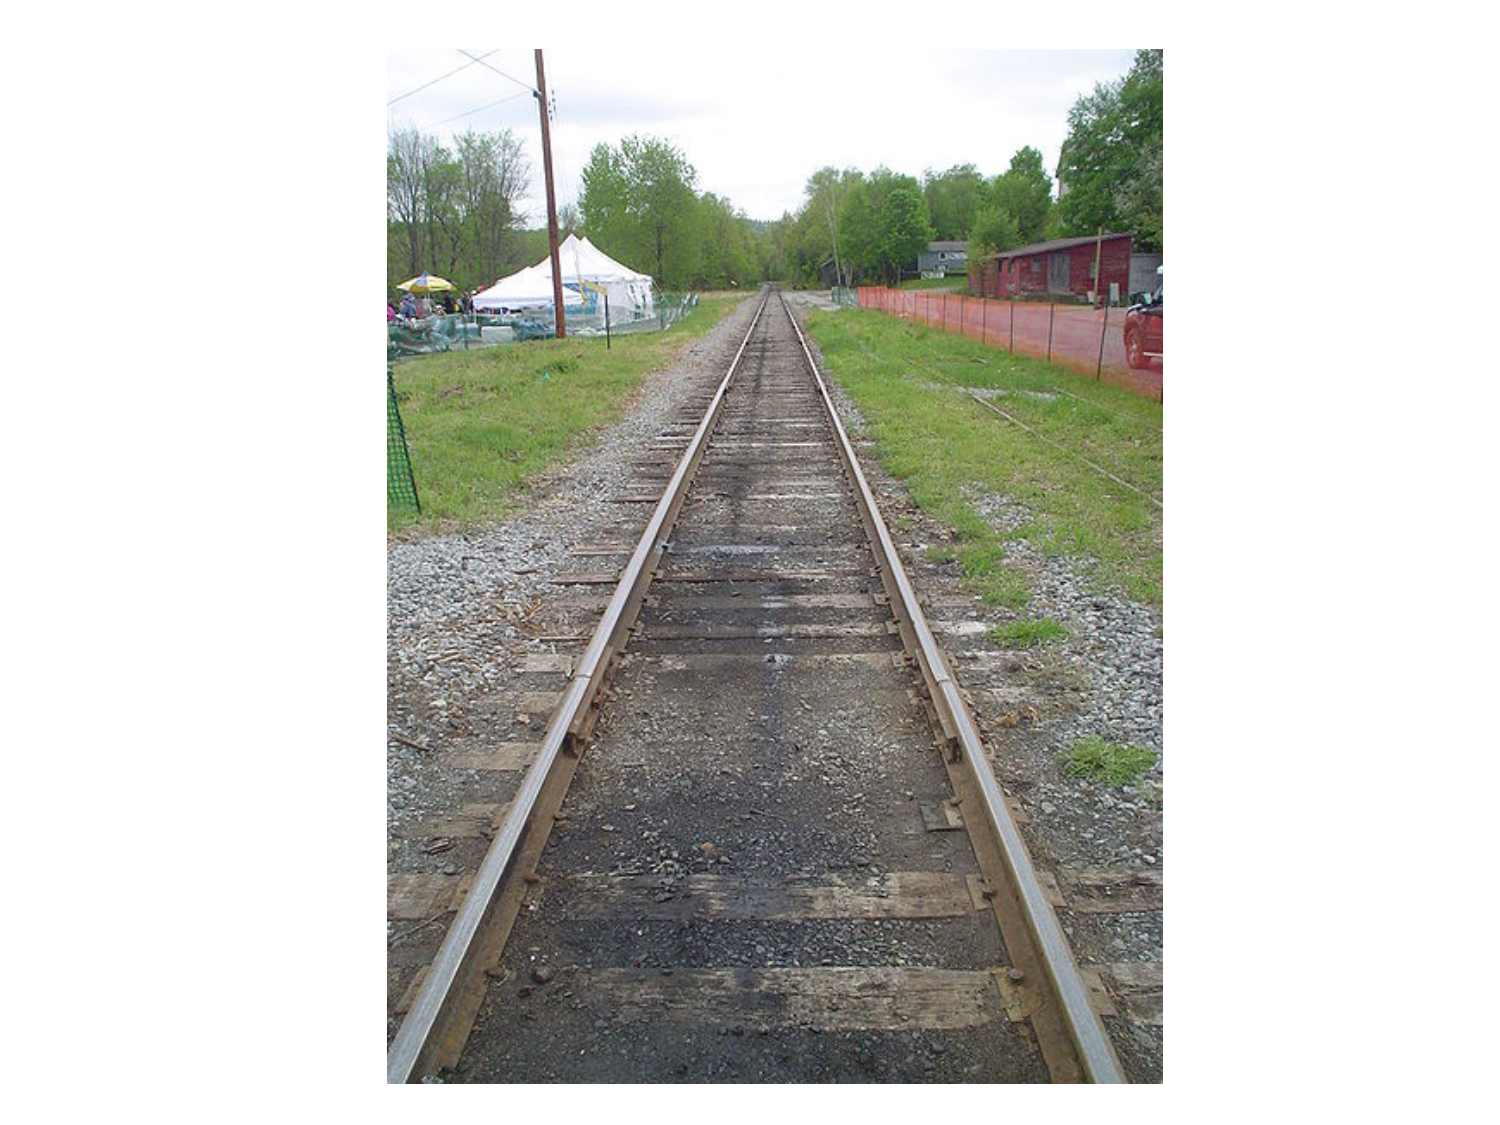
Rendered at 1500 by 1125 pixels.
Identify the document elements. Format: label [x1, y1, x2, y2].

picture [387, 49, 1163, 1084]
